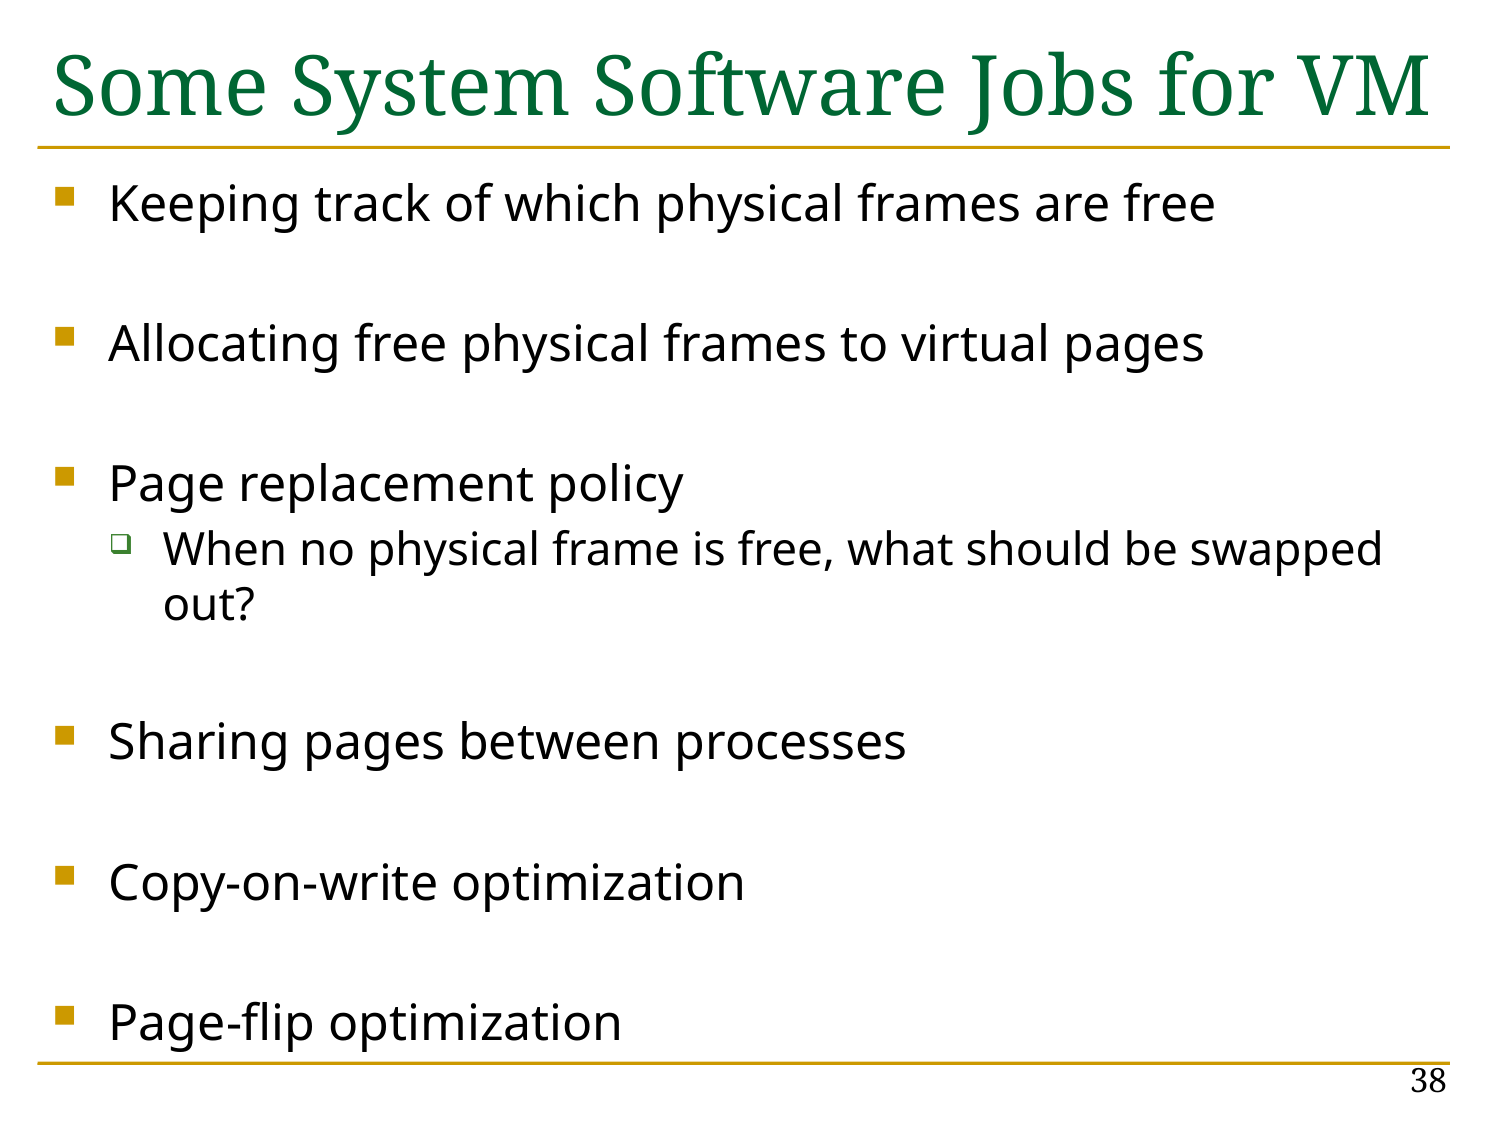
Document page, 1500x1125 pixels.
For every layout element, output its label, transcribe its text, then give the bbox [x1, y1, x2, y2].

list Keeping track of which physical frames are free Allocating free physical frames to virtual pages Page replacement policy When no physical frame is free, what should be swapped out? Sharing pages between processes Copy-on-write optimization Page-flip optimization [37, 163, 1450, 1016]
slide_number 38 [1111, 1036, 1462, 1112]
title Some System Software Jobs for VM [37, 24, 1450, 163]
